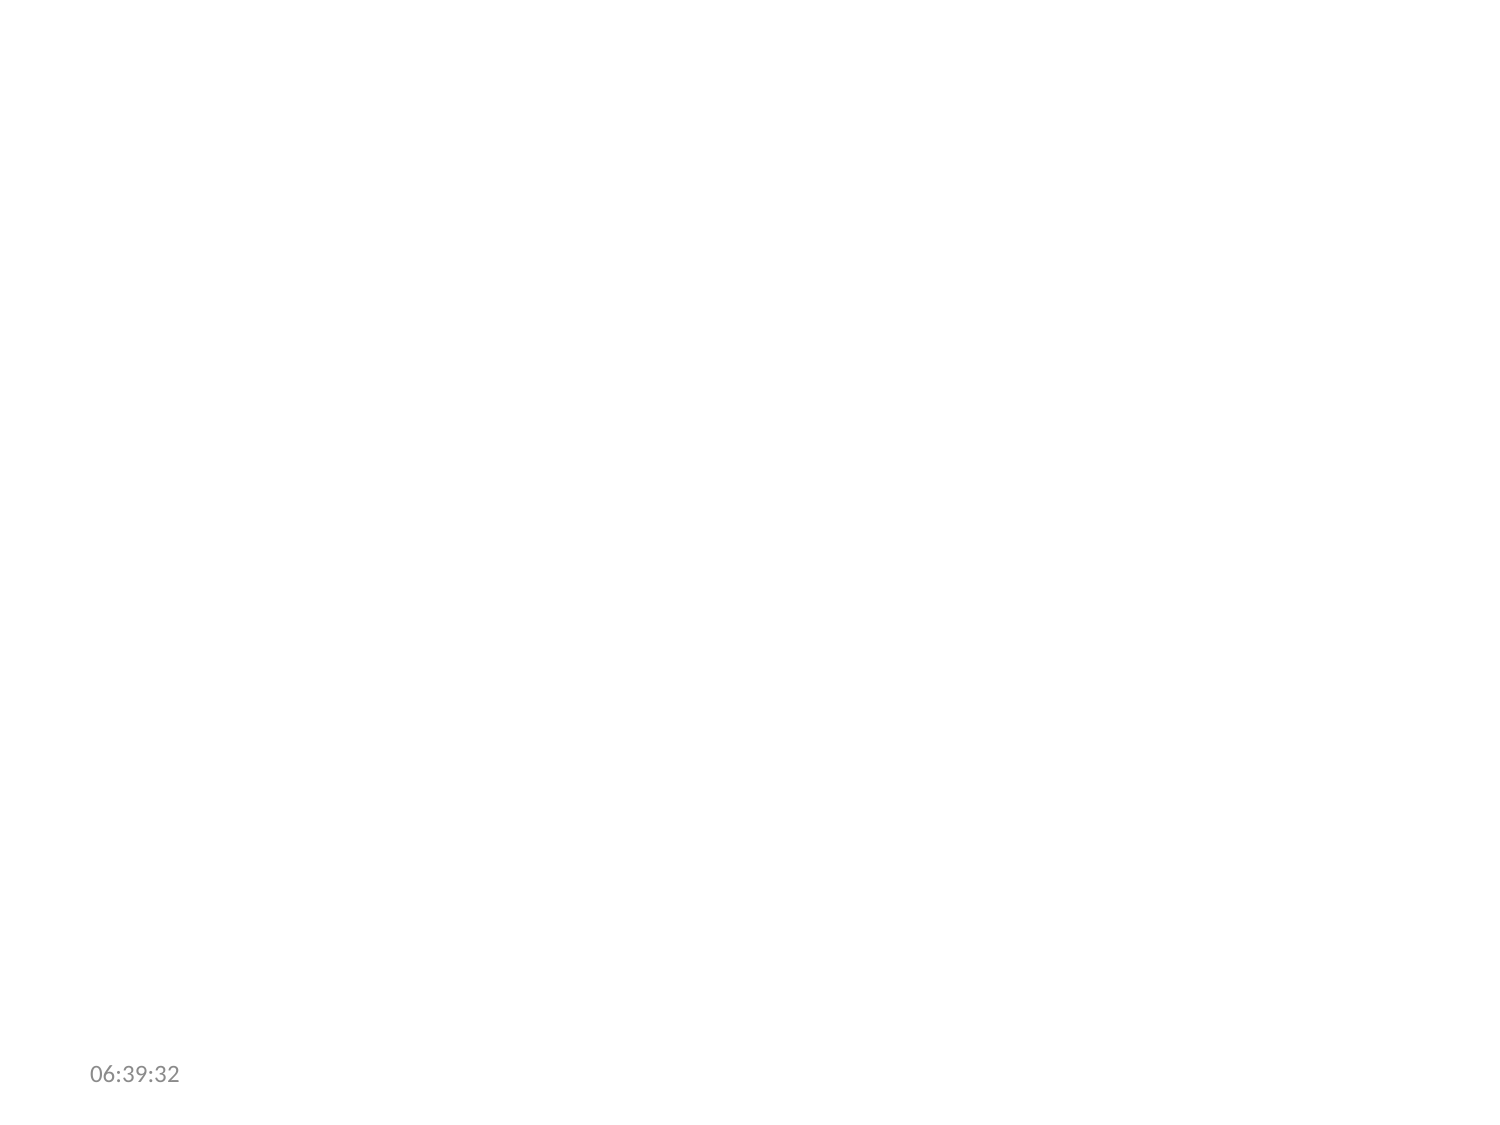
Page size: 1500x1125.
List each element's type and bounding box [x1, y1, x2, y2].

slide_number [75, 1042, 425, 1103]
